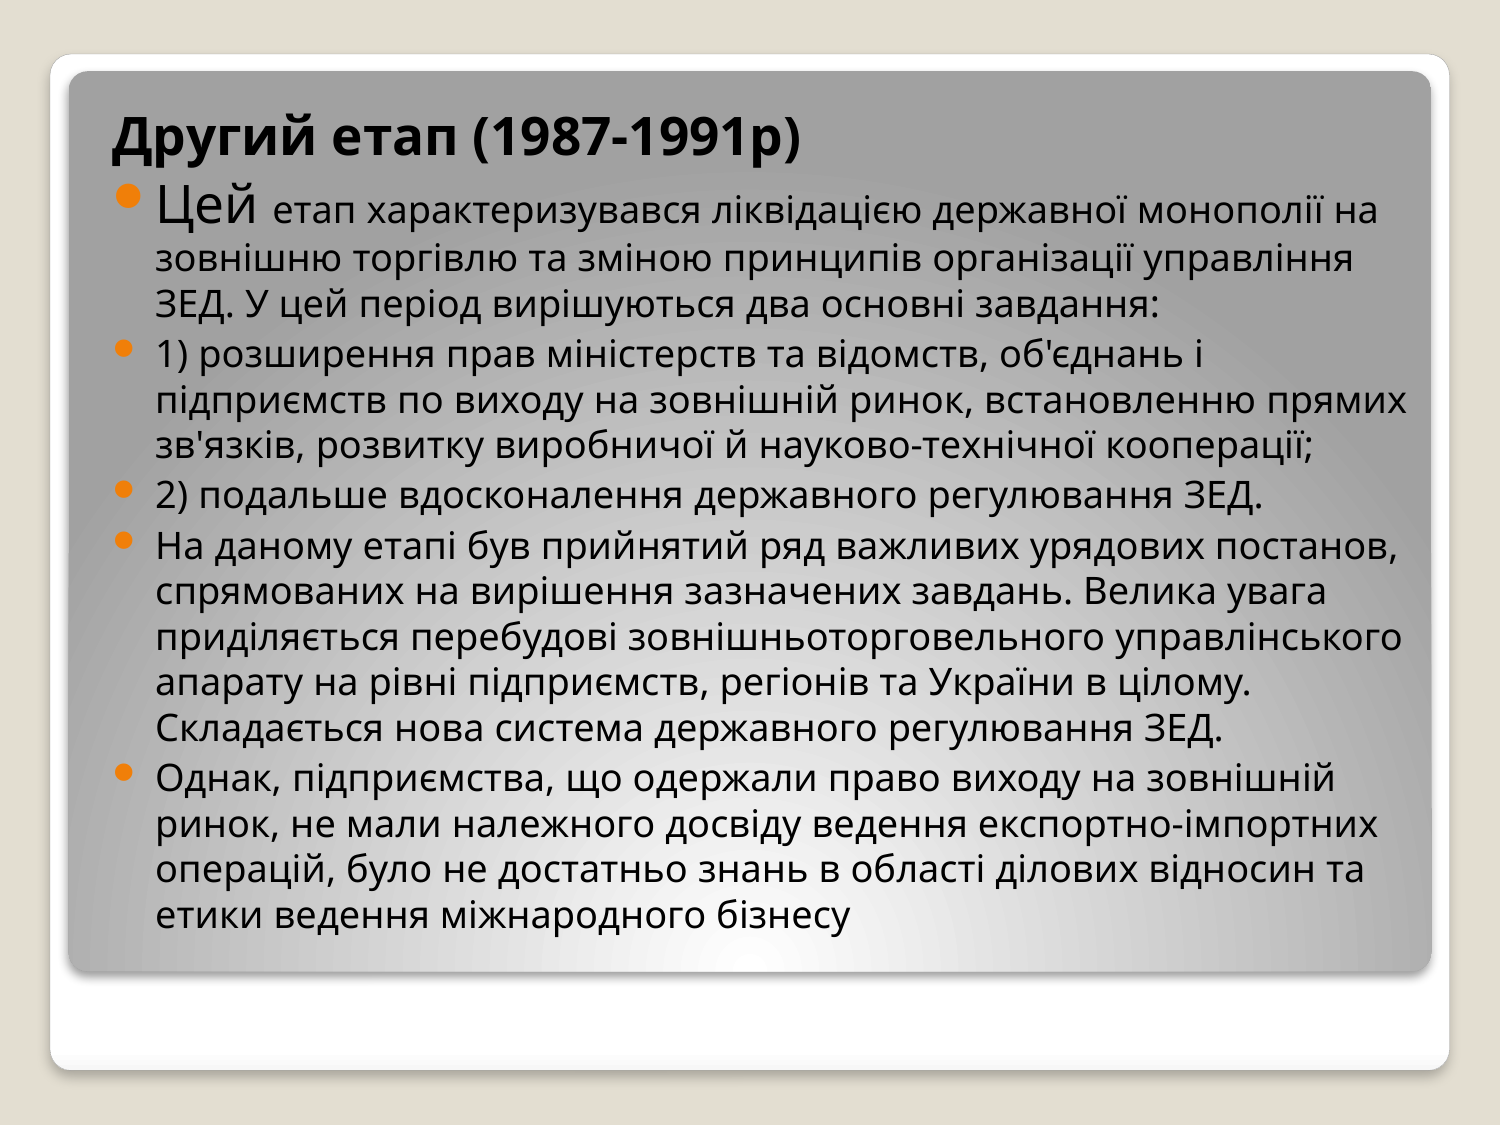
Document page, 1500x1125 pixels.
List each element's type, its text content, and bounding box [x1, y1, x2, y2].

list Другий етап (1987-1991р) Цей етап характеризувався ліквідацією державної монополії на зовнішню торгівлю та зміною принципів організації управління ЗЕД. У цей період вирішуються два основні завдання: 1) розширення прав міністерств та відомств, об'єднань і підприємств по виходу на зовнішній ринок, встановленню прямих зв'язків, розвитку виробничої й науково-технічної кооперації; 2) подальше вдосконалення державного регулювання ЗЕД. На даному етапі був прийнятий ряд важливих урядових постанов, спрямованих на вирішення зазначених завдань. Велика увага приділяється перебудові зовнішньоторговельного управлінського апарату на рівні підприємств, регіонів та України в цілому. Складається нова система державного регулювання ЗЕД. Однак, підприємства, що одержали право виходу на зовнішній ринок, не мали належного досвіду ведення експортно-імпортних операцій, було не достатньо знань в області ділових відносин та етики ведення міжнародного бізнесу [82, 86, 1425, 1035]
